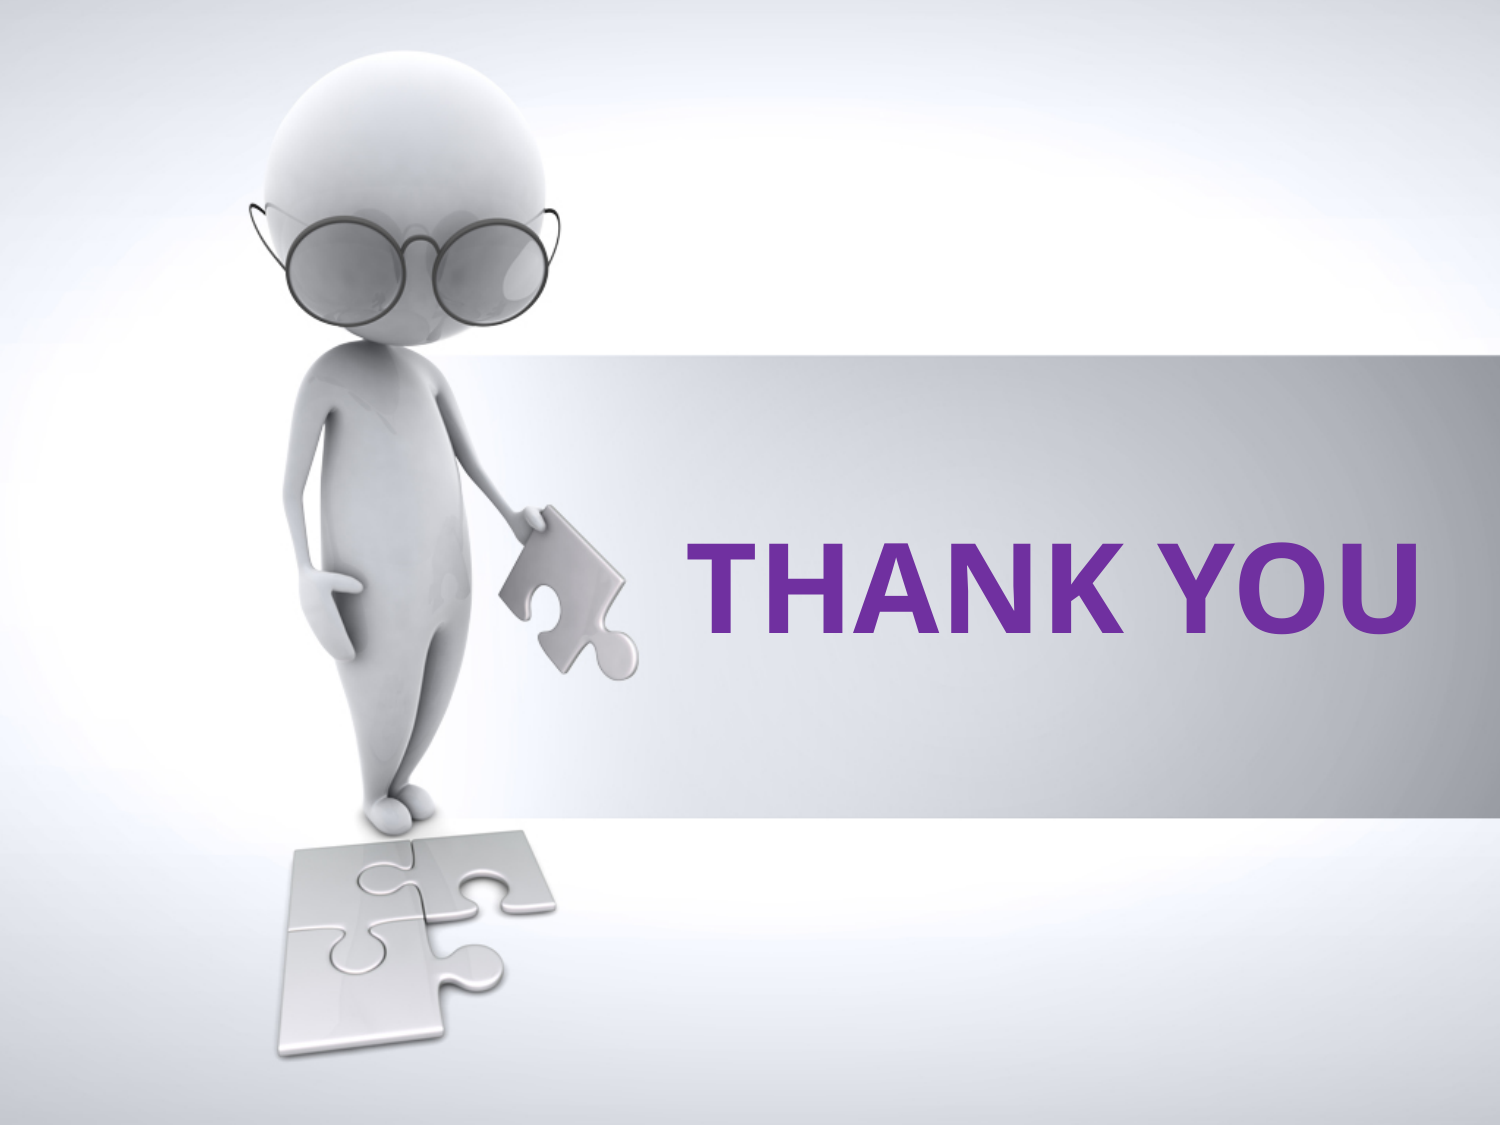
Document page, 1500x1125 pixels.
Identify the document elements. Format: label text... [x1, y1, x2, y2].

picture [0, 0, 1500, 1125]
title THANK YOU [649, 487, 1463, 680]
